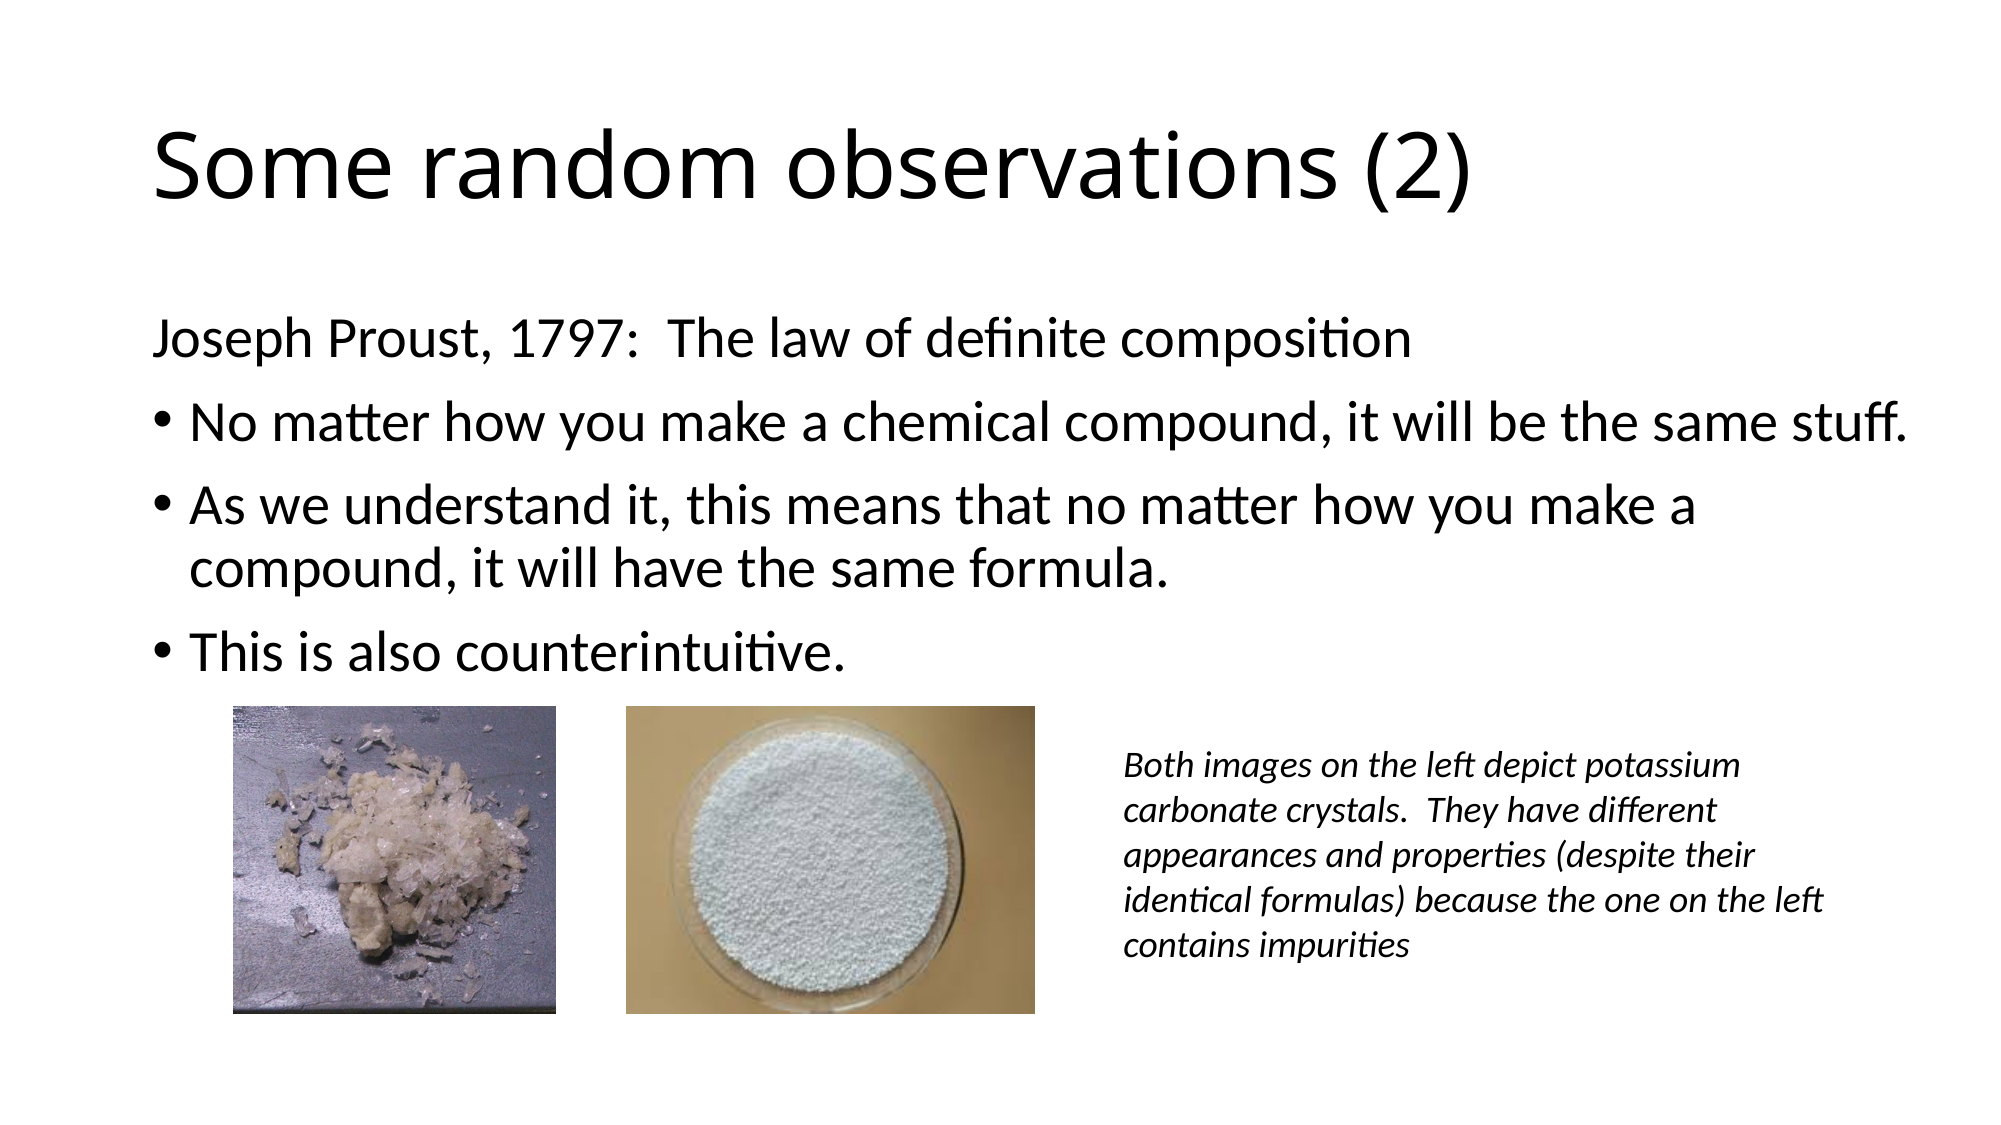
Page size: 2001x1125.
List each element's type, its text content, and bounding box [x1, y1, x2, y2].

picture [626, 706, 1035, 1014]
picture [233, 706, 556, 1014]
list Joseph Proust, 1797: The law of definite composition No matter how you make a chemical compound, it will be the same stuff. As we understand it, this means that no matter how you make a compound, it will have the same formula. This is also counterintuitive. [137, 299, 1932, 1014]
title Some random observations (2) [137, 59, 1863, 278]
text_box Both images on the left depict potassium carbonate crystals. They have different appearances and properties (despite their identical formulas) because the one on the left contains impurities [1108, 732, 1863, 972]
